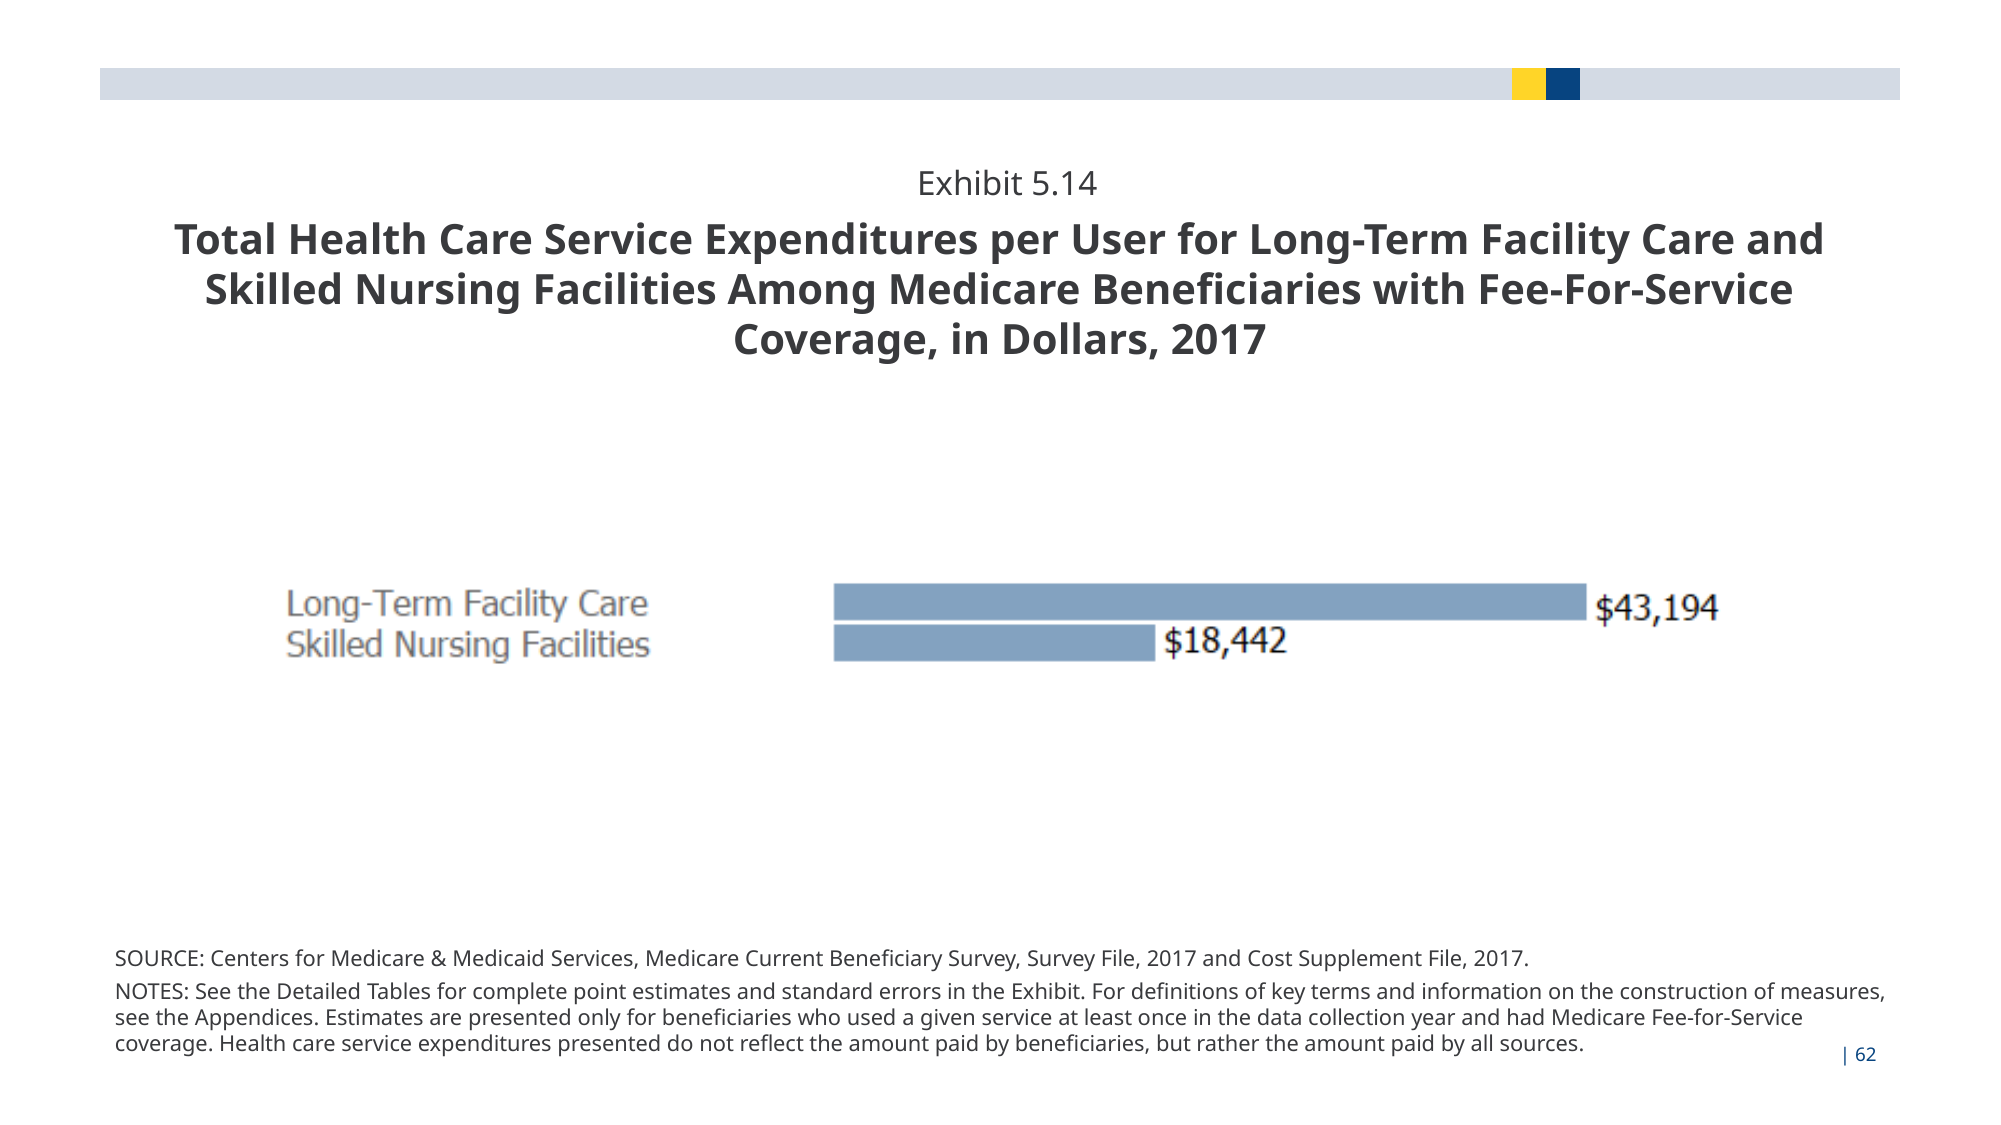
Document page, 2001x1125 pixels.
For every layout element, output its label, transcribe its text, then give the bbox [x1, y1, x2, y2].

picture [248, 555, 1752, 682]
title Exhibit 5.14 [99, 154, 1900, 213]
list SOURCE: Centers for Medicare & Medicaid Services, Medicare Current Beneficiary Survey, Survey File, 2017 and Cost Supplement File, 2017. NOTES: See the Detailed Tables for complete point estimates and standard errors in the Exhibit. For definitions of key terms and information on the construction of measures, see the Appendices. Estimates are presented only for beneficiaries who used a given service at least once in the data collection year and had Medicare Fee-for-Service coverage. Health care service expenditures presented do not reflect the amount paid by beneficiaries, but rather the amount paid by all sources. [99, 937, 1900, 1075]
list Total Health Care Service Expenditures per User for Long-Term Facility Care and Skilled Nursing Facilities Among Medicare Beneficiaries with Fee-For-Service Coverage, in Dollars, 2017 [99, 213, 1900, 300]
